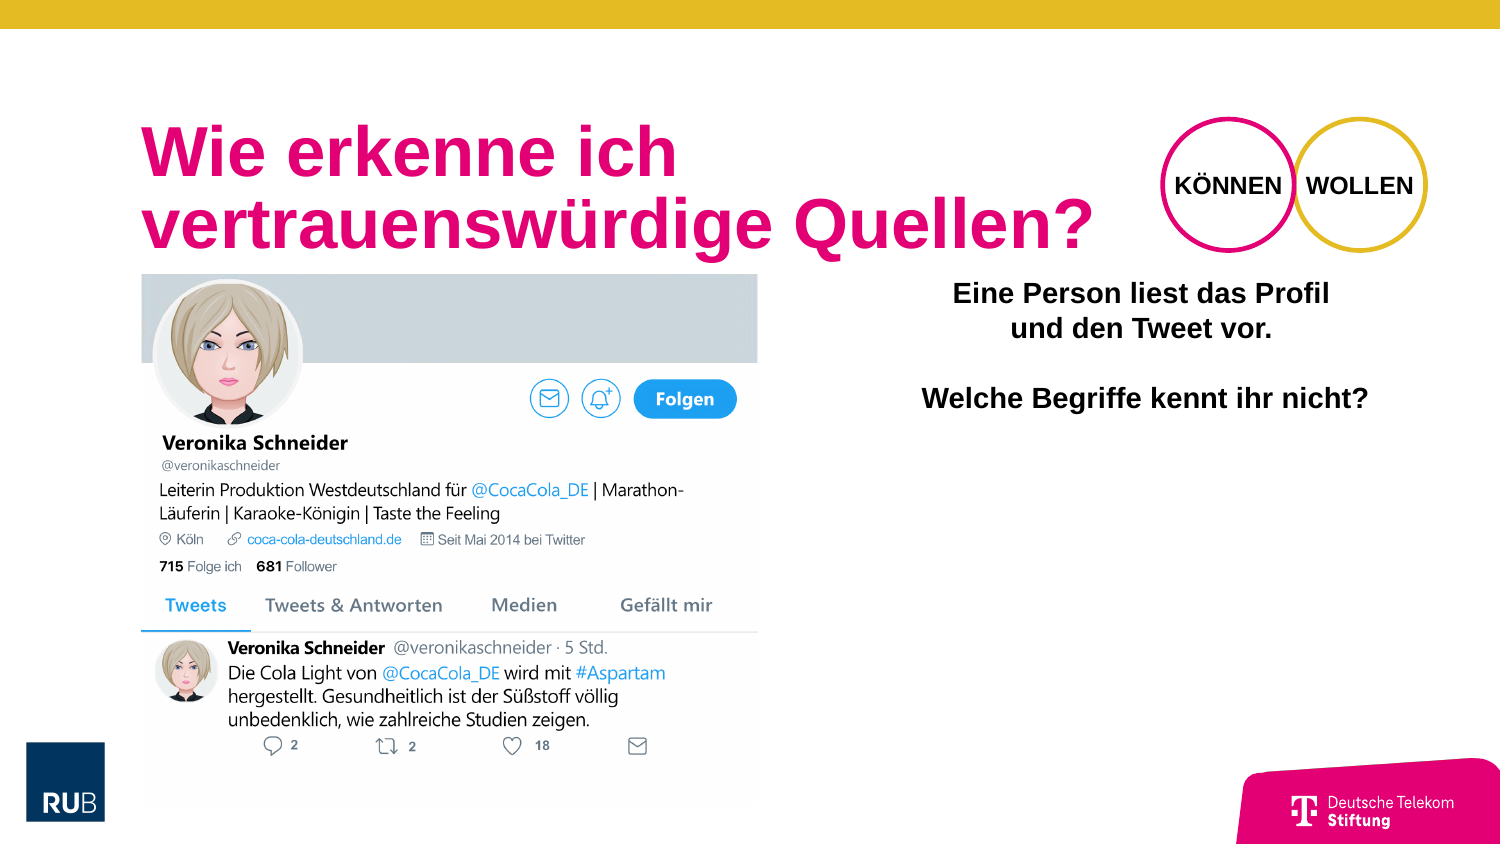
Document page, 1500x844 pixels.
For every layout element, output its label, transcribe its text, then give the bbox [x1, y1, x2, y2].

text_box KÖNNEN [1160, 116, 1297, 253]
text_box WOLLEN [1294, 116, 1428, 253]
picture [141, 273, 758, 806]
picture [1240, 758, 1468, 804]
picture [1483, 758, 1500, 769]
picture [23, 740, 108, 824]
title Wie erkenne ich vertrauenswürdige Quellen? [141, 119, 1229, 267]
text_box Eine Person liest das Profil und den Tweet vor. Welche Begriffe kennt ihr nicht? [891, 274, 1400, 415]
